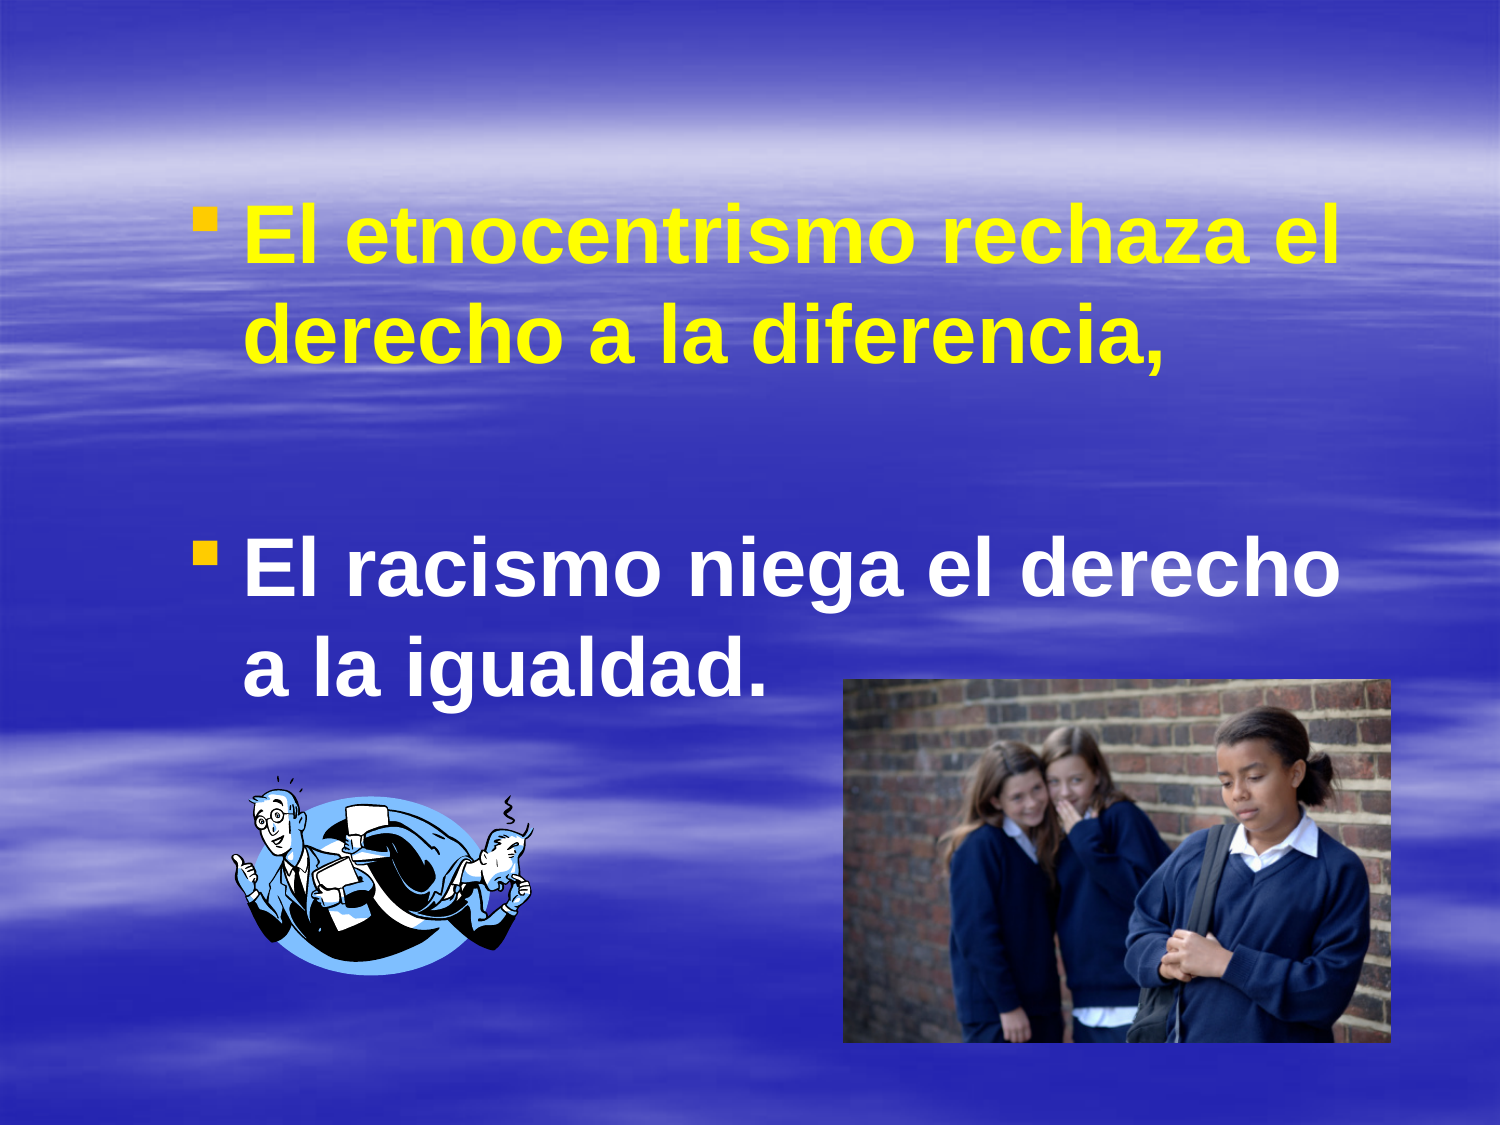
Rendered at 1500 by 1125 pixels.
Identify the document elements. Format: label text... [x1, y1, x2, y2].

list El etnocentrismo rechaza el derecho a la diferencia, El racismo niega el derecho a la igualdad. [170, 172, 1412, 1001]
picture [229, 774, 536, 976]
picture [843, 679, 1391, 1044]
